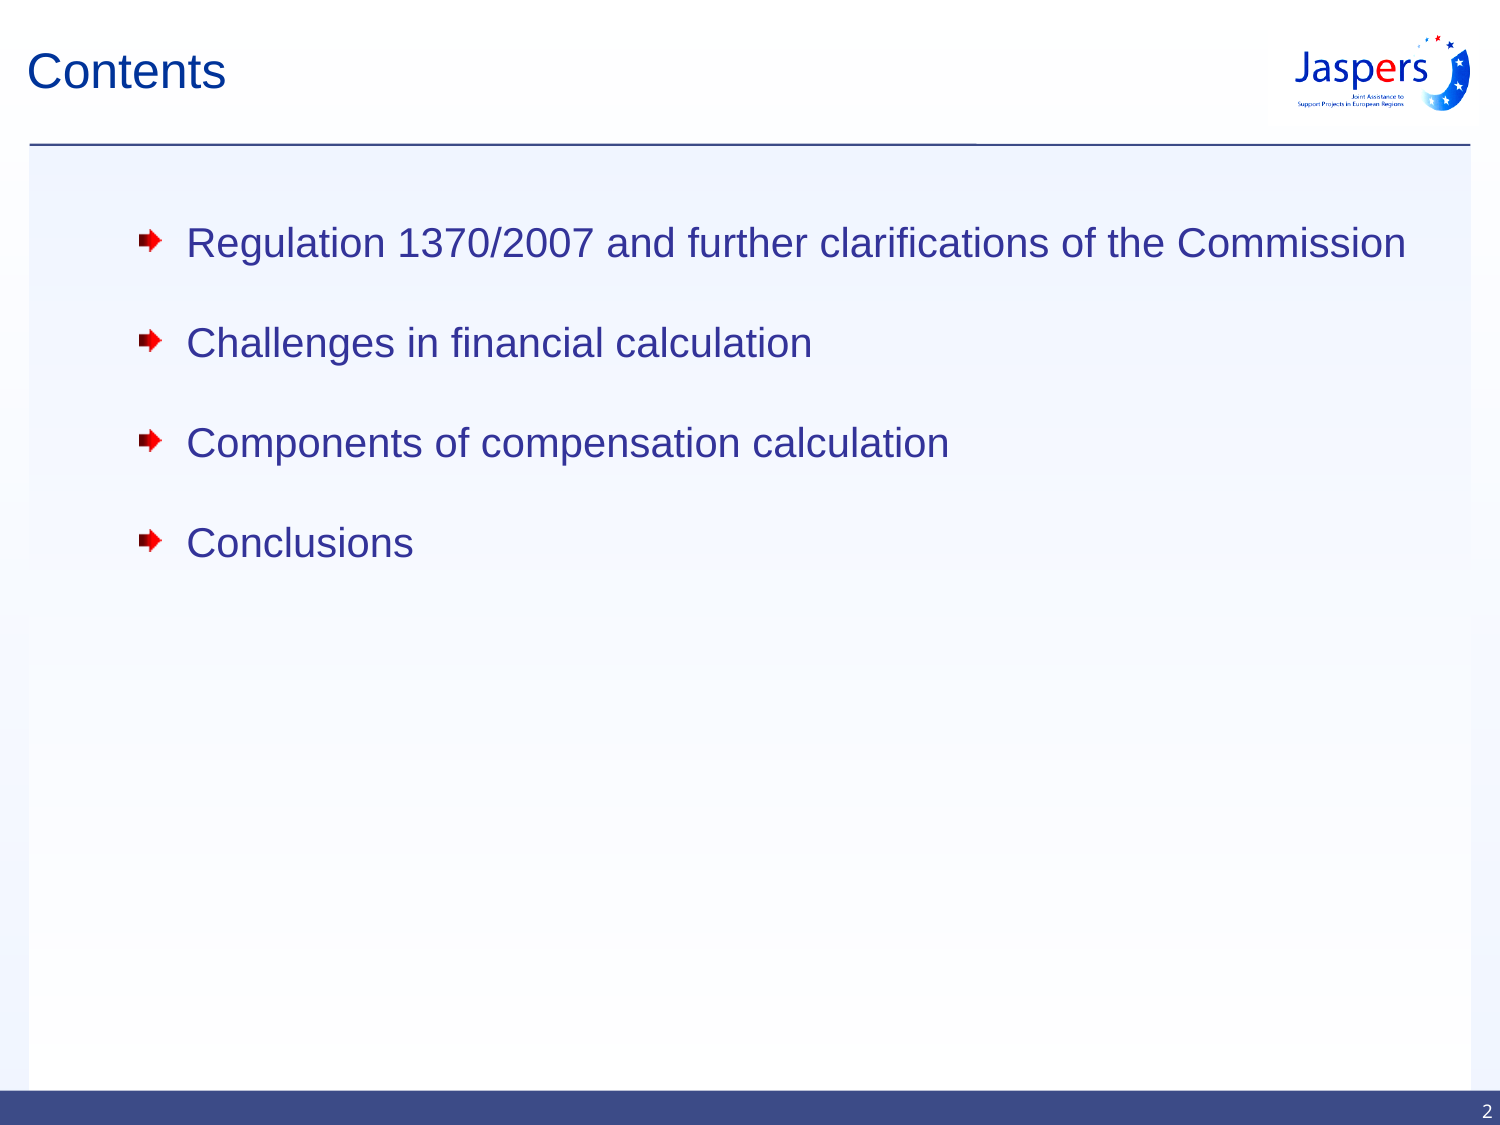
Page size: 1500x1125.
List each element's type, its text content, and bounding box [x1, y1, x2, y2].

picture [139, 529, 162, 552]
picture [139, 429, 162, 452]
title Contents [11, 0, 1306, 138]
picture [139, 229, 162, 252]
picture [139, 329, 162, 352]
slide_number 2 [1195, 1091, 1500, 1125]
list Regulation 1370/2007 and further clarifications of the Commission Challenges in financial calculation Components of compensation calculation Conclusions [53, 208, 1435, 882]
